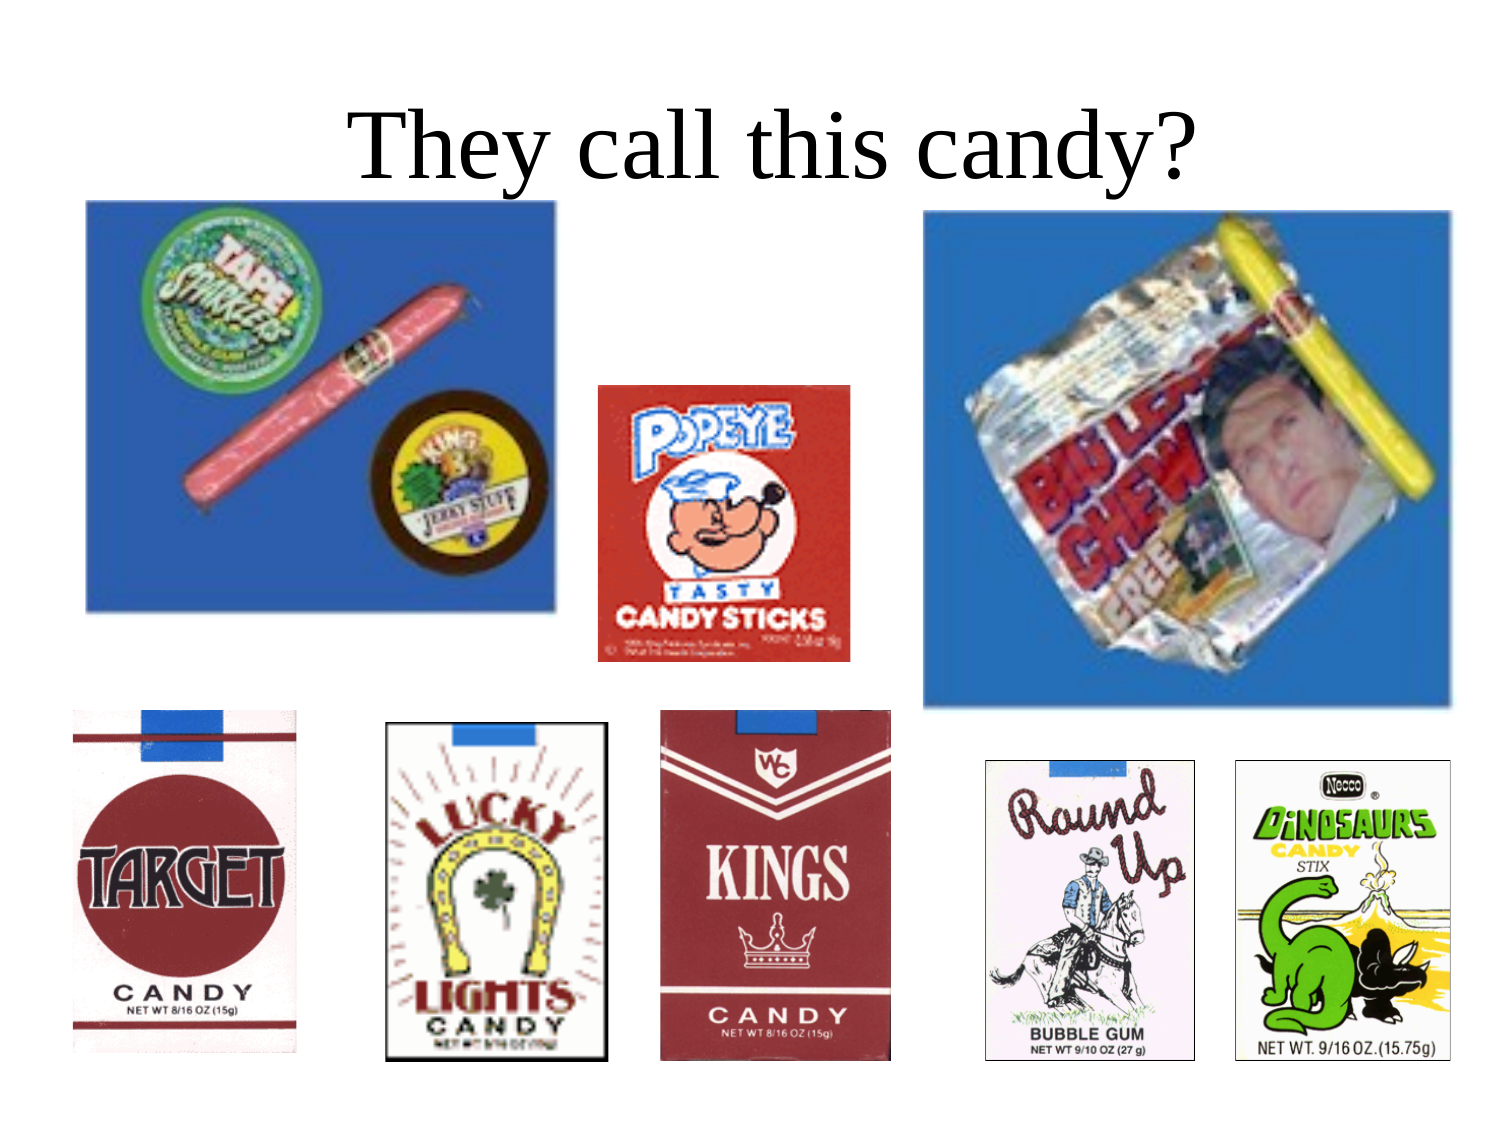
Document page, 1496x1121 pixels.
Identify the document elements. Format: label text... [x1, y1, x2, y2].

text_box [385, 722, 609, 1062]
text_box [985, 760, 1195, 1061]
text_box [660, 710, 891, 1061]
text_box [72, 710, 297, 1053]
text_box [1235, 760, 1451, 1061]
text_box [597, 385, 851, 662]
text_box [922, 210, 1457, 714]
text_box [85, 200, 561, 618]
text_box They call this candy? [344, 94, 1217, 199]
